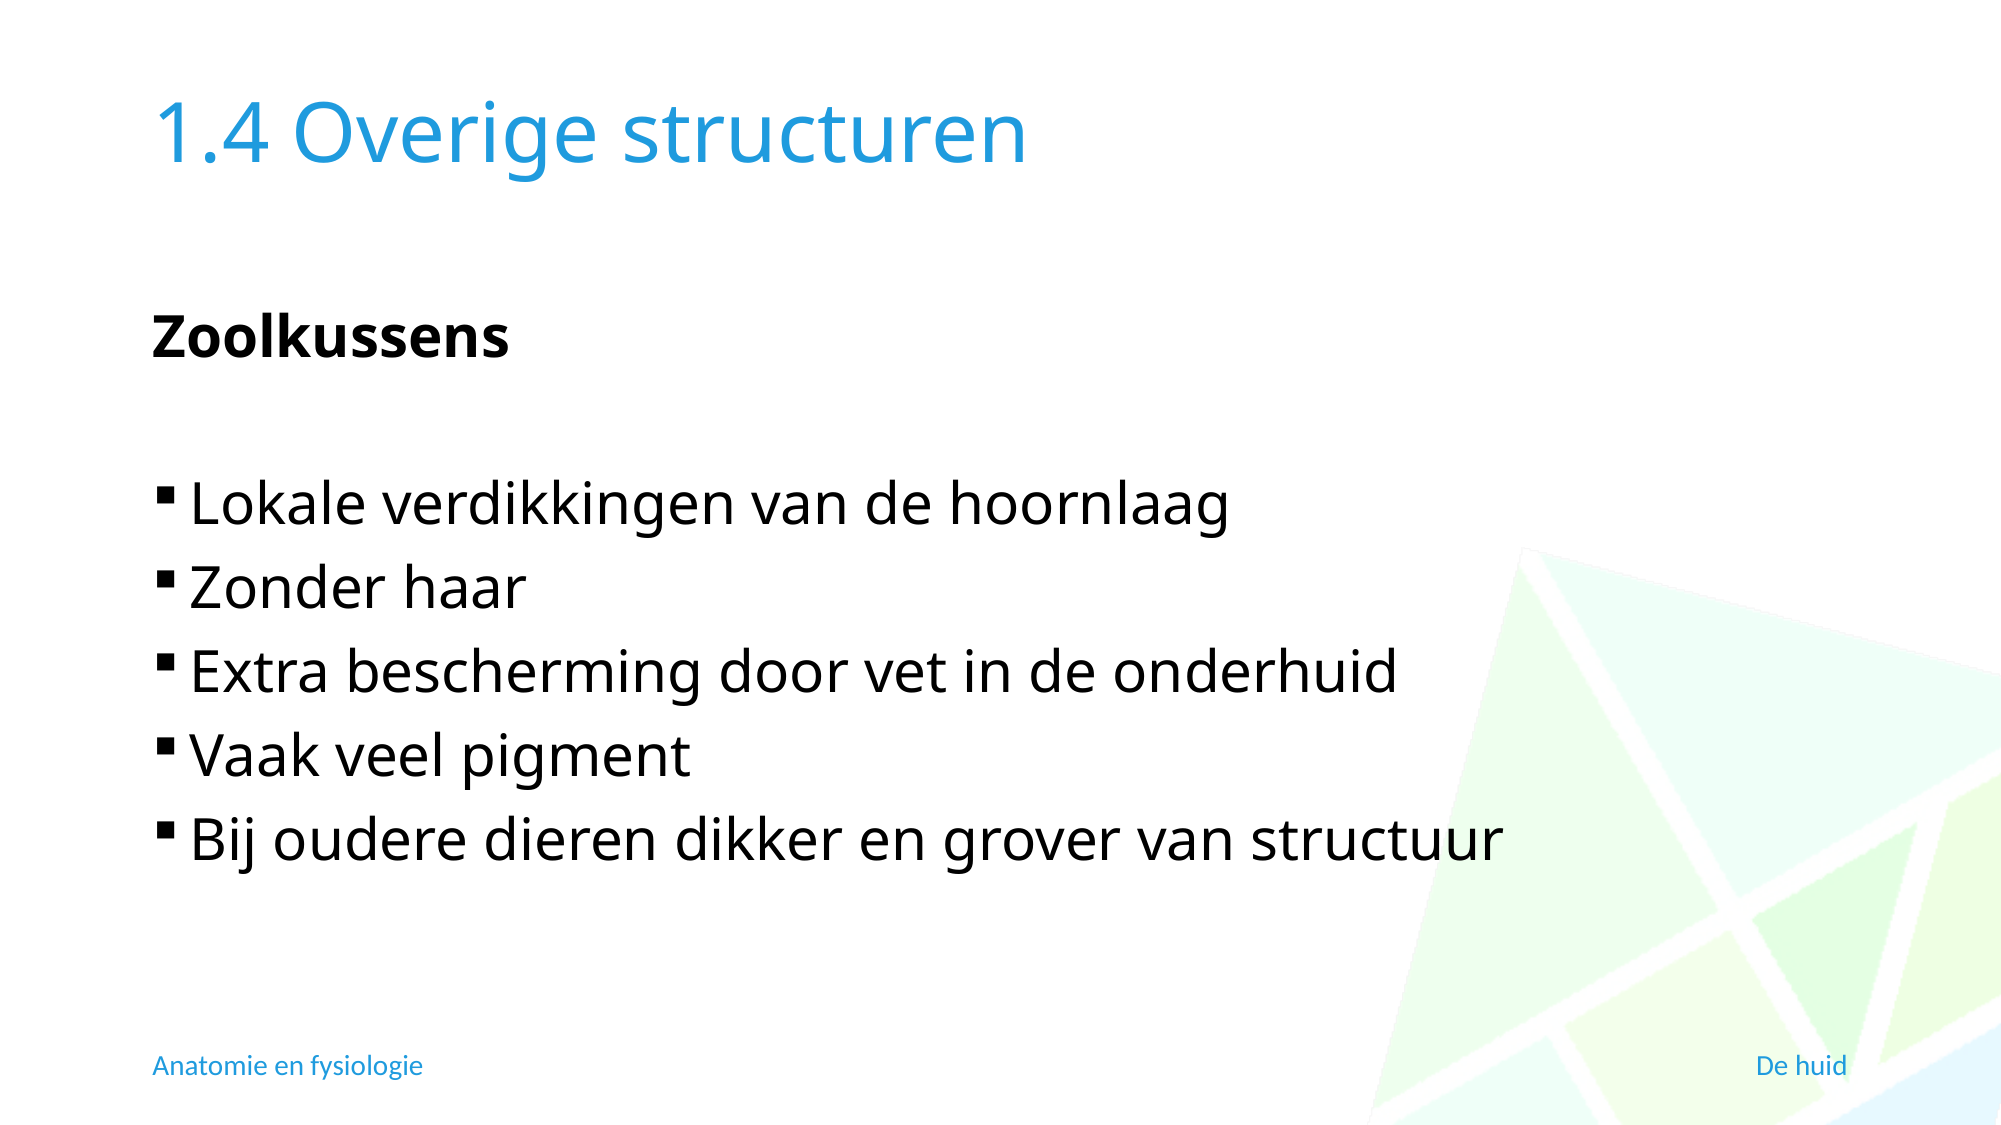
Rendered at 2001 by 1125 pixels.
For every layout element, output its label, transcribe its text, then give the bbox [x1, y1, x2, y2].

list Anatomie en fysiologie [137, 1042, 588, 1103]
list De huid [1412, 1042, 1863, 1103]
title 1.4 Overige structuren [137, 59, 1863, 212]
list Zoolkussens Lokale verdikkingen van de hoornlaag Zonder haar Extra bescherming door vet in de onderhuid Vaak veel pigment Bij oudere dieren dikker en grover van structuur [137, 299, 1863, 1014]
